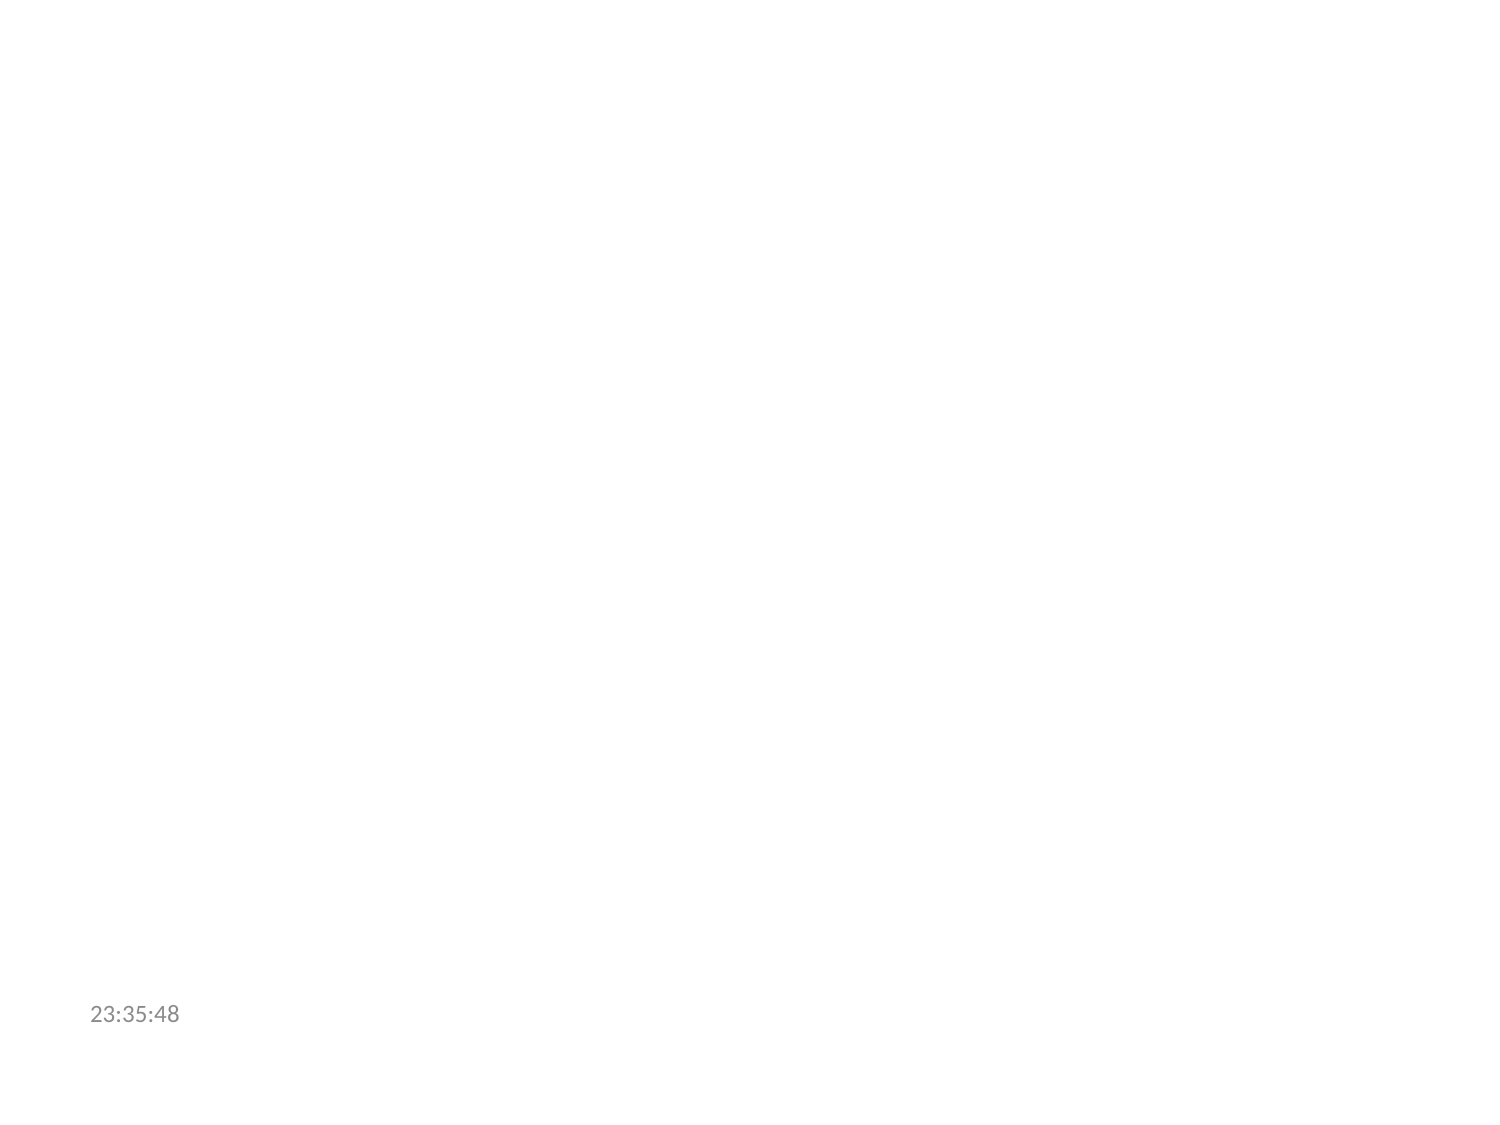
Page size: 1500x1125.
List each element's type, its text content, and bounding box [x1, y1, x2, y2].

text_box 15:35:09 [75, 982, 425, 1043]
